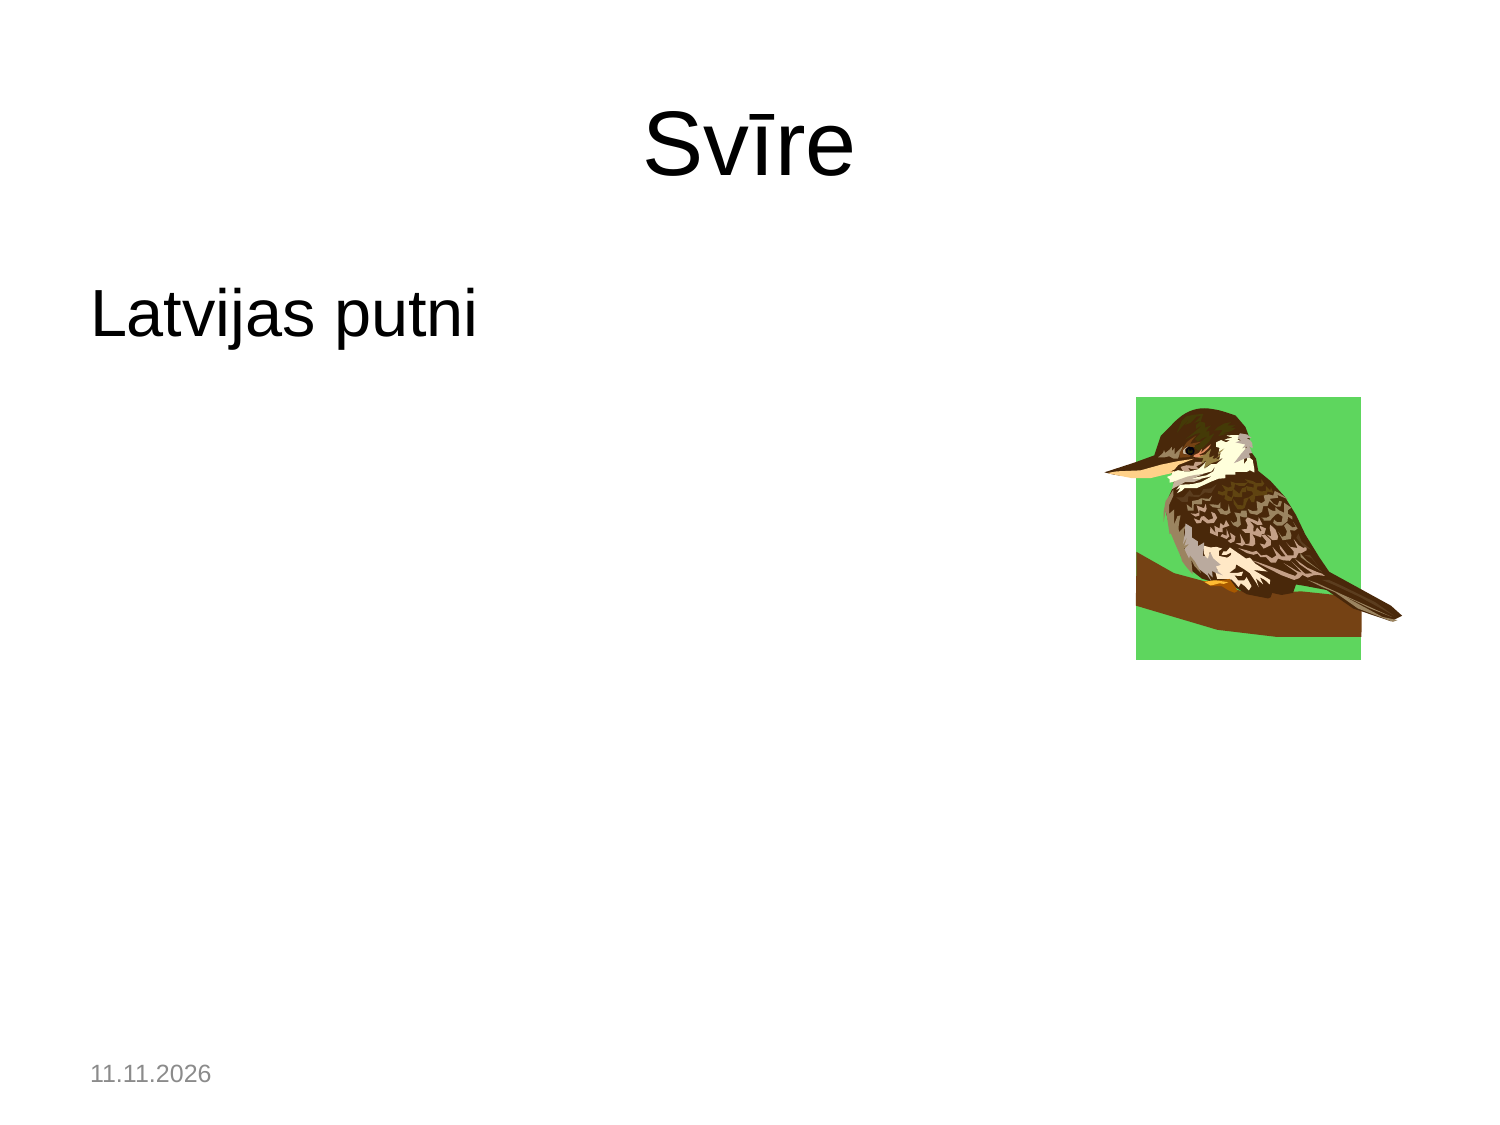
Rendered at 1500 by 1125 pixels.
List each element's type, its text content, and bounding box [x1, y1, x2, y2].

title Svīre [74, 44, 1426, 233]
list Latvijas putni [74, 262, 1426, 1006]
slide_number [75, 1042, 425, 1103]
picture [1104, 396, 1403, 660]
